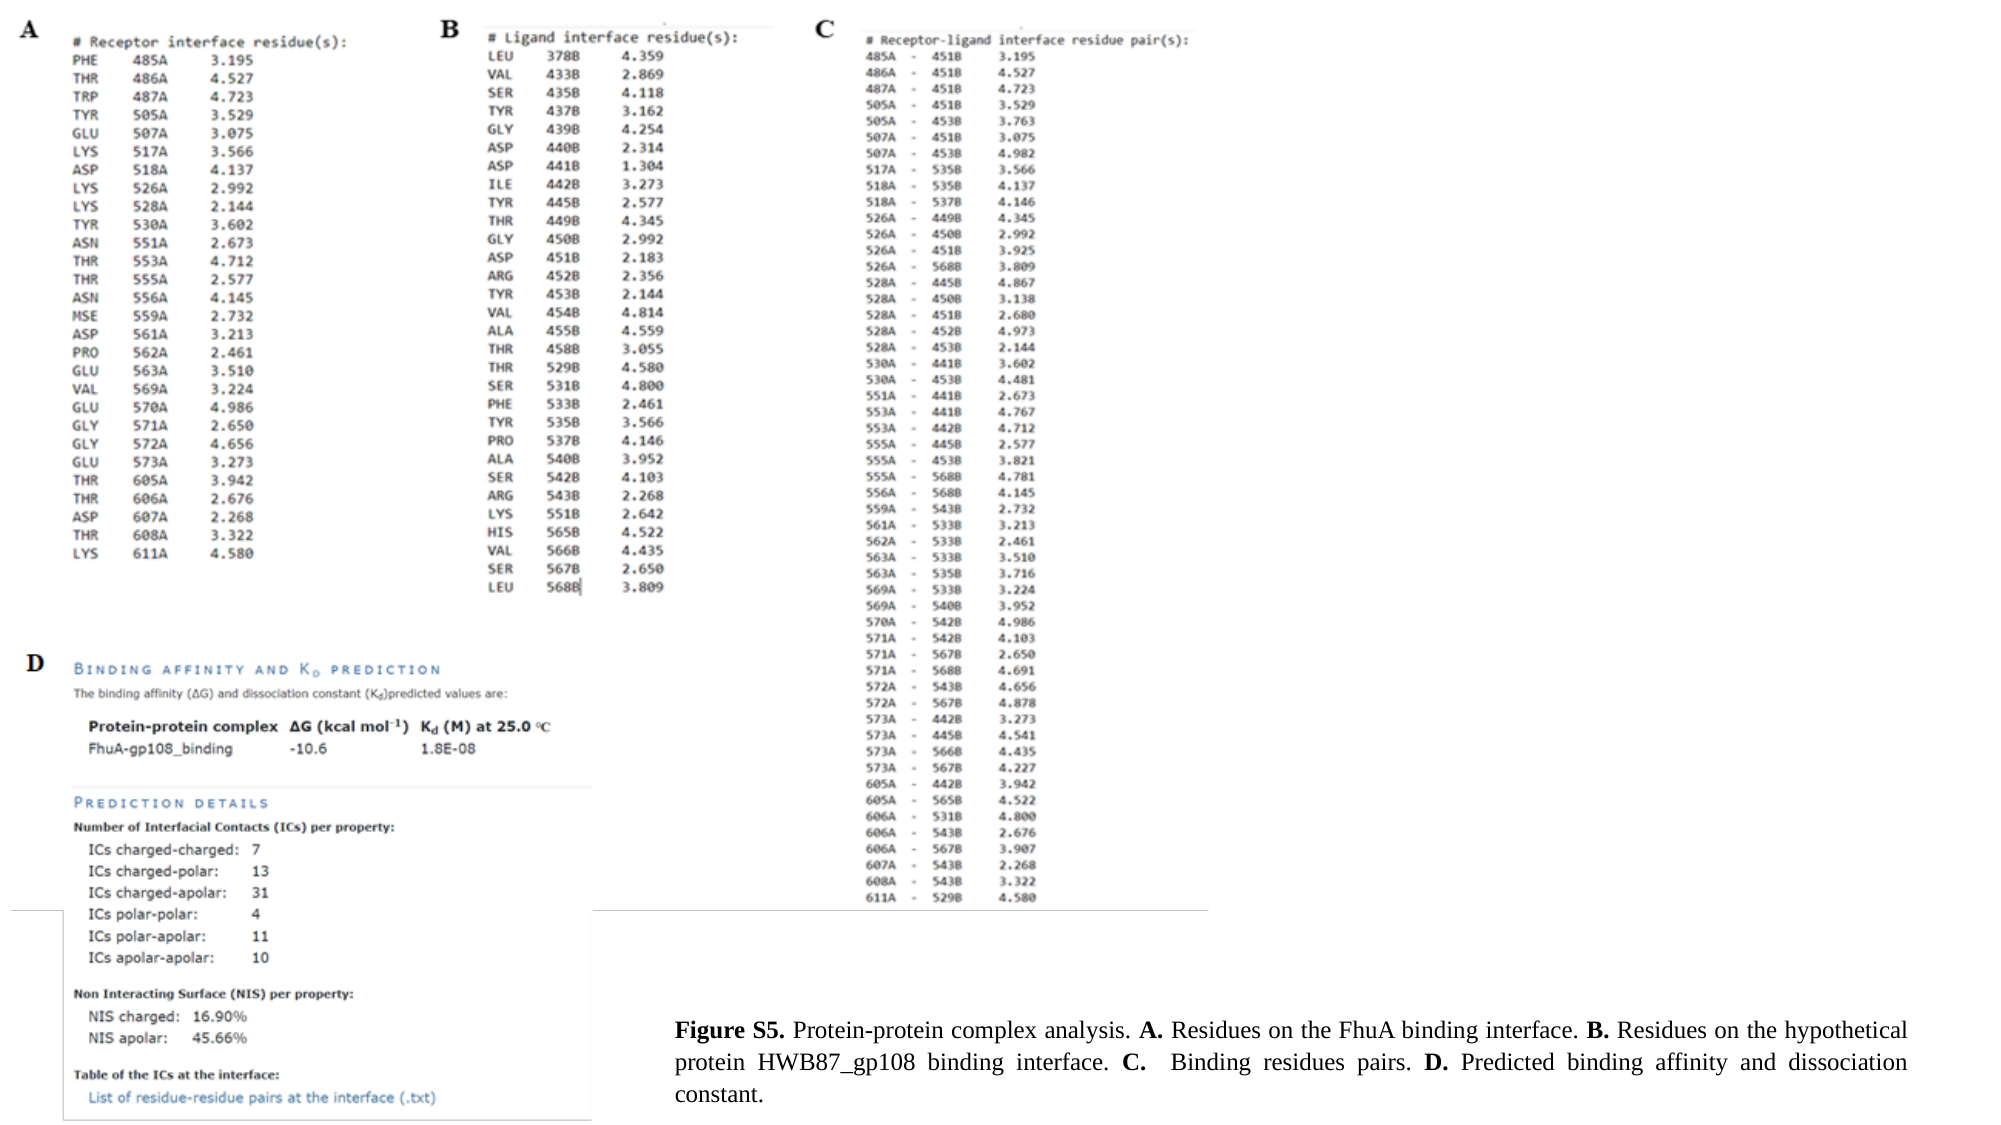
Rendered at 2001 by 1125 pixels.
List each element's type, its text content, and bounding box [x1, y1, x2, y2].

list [11, 0, 1211, 1125]
text_box Figure S5. Protein-protein complex analysis. A. Residues on the FhuA binding interface. B. Residues on the hypothetical protein HWB87_gp108 binding interface. C. Binding residues pairs. D. Predicted binding affinity and dissociation constant. [1211, 1004, 1924, 1115]
